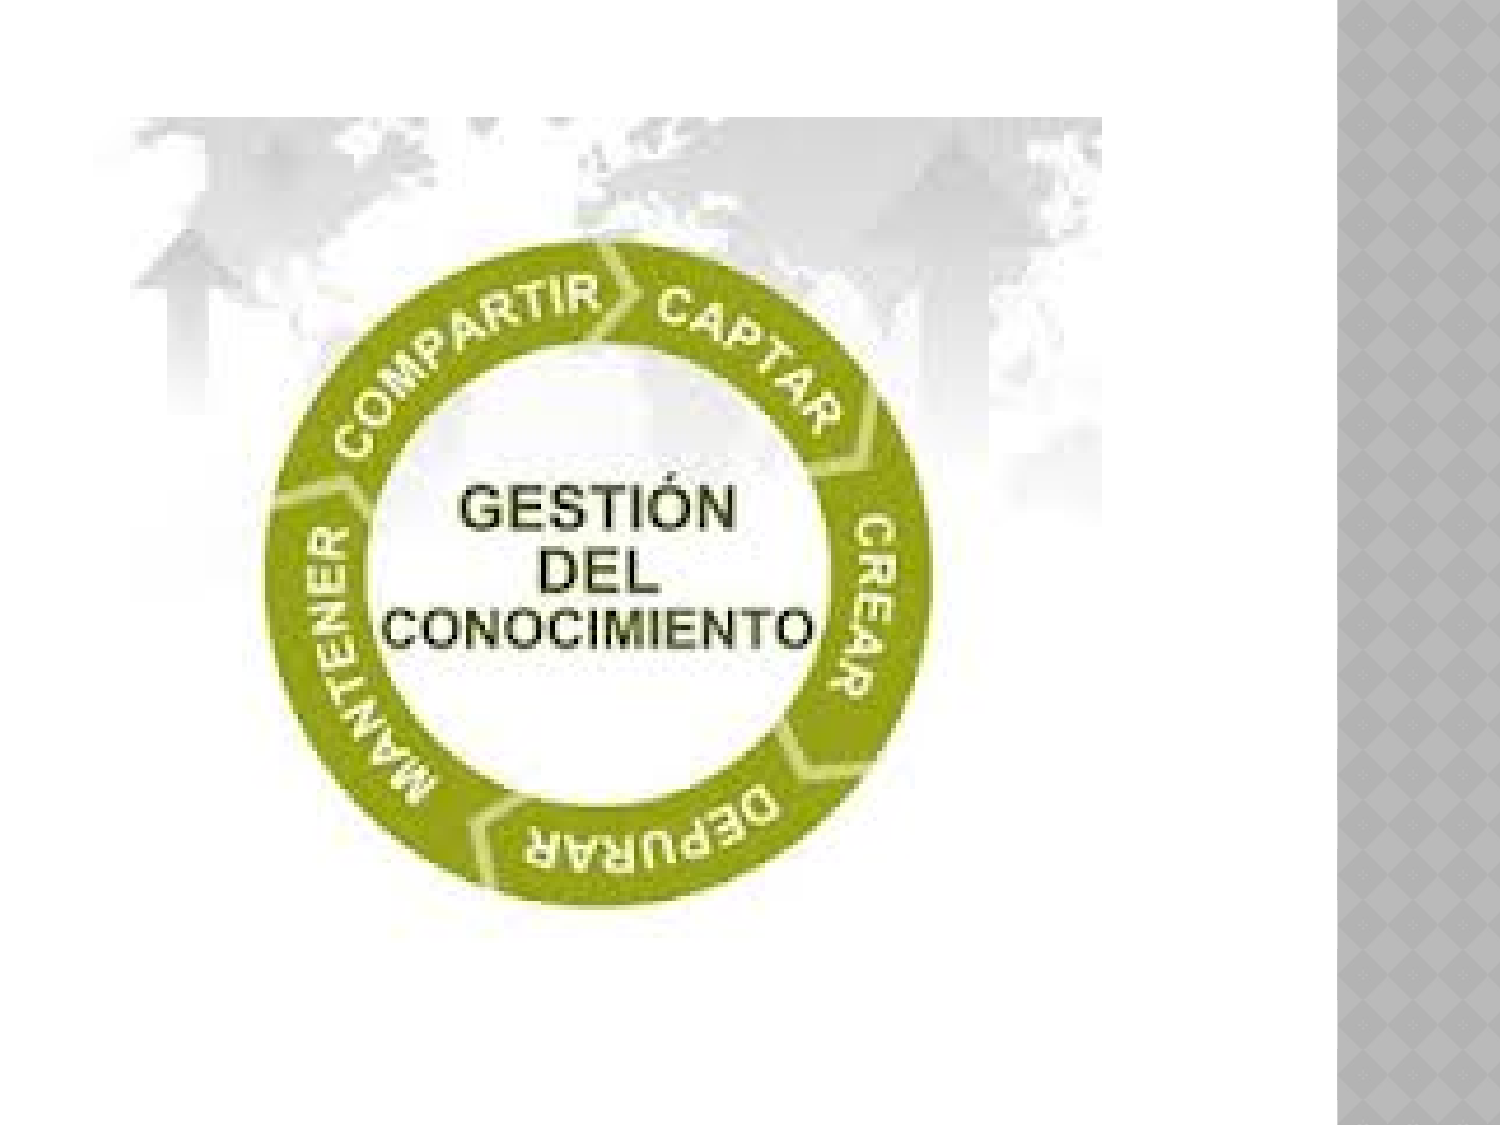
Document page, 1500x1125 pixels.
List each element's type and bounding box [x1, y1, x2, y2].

picture [93, 116, 1102, 1014]
